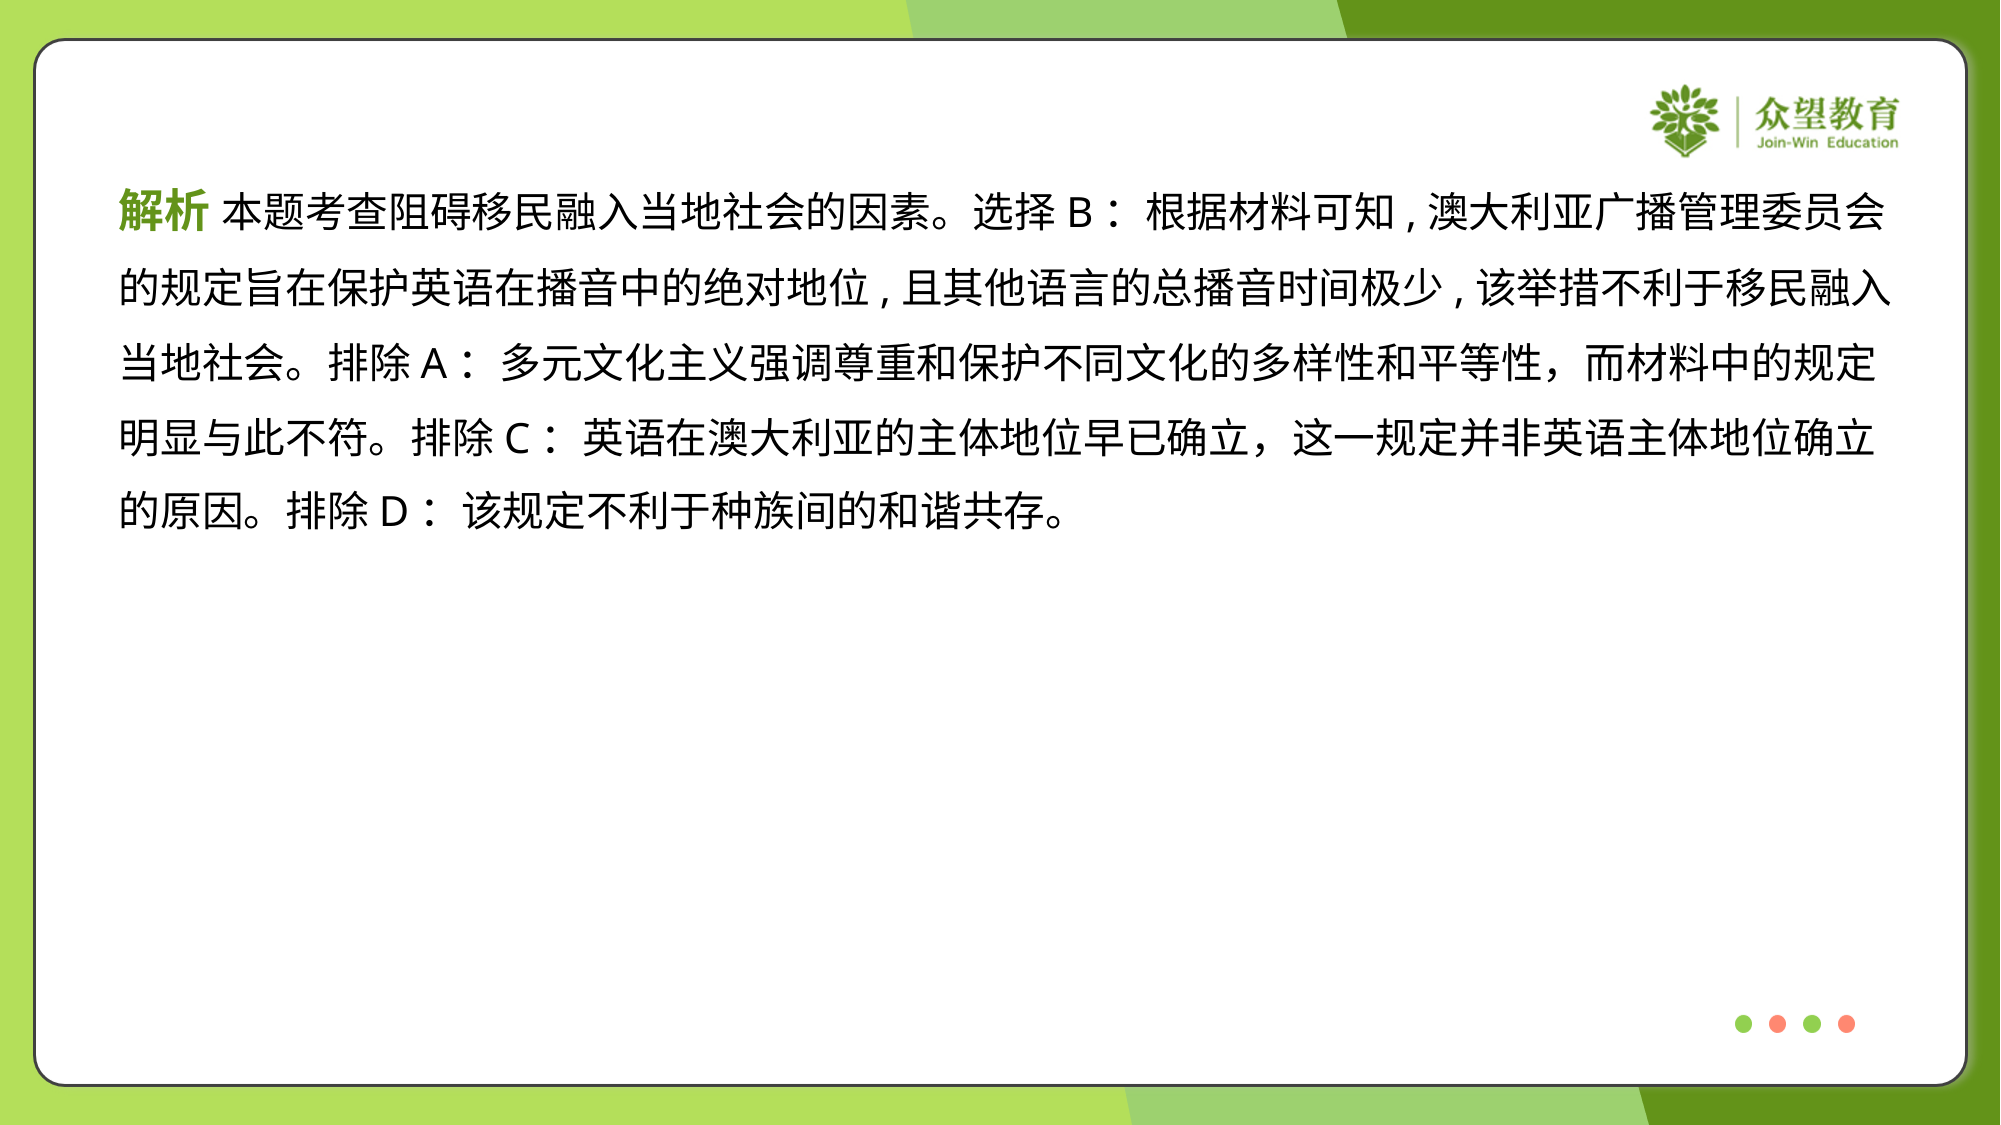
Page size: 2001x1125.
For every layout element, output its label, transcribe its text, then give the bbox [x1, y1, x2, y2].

picture [0, 0, 2000, 1125]
text_box 解析 本题考查阻碍移民融入当地社会的因素。选择B：根据材料可知,澳大利亚广播管理委员会 的规定旨在保护英语在播音中的绝对地位,且其他语言的总播音时间极少,该举措不利于移民融入 当地社会。排除A：多元文化主义强调尊重和保护不同文化的多样性和平等性，而材料中的规定 明显与此不符。排除C：英语在澳大利亚的主体地位早已确立，这一规定并非英语主体地位确立 的原因。排除D：该规定不利于种族间的和谐共存。 [118, 159, 1883, 527]
